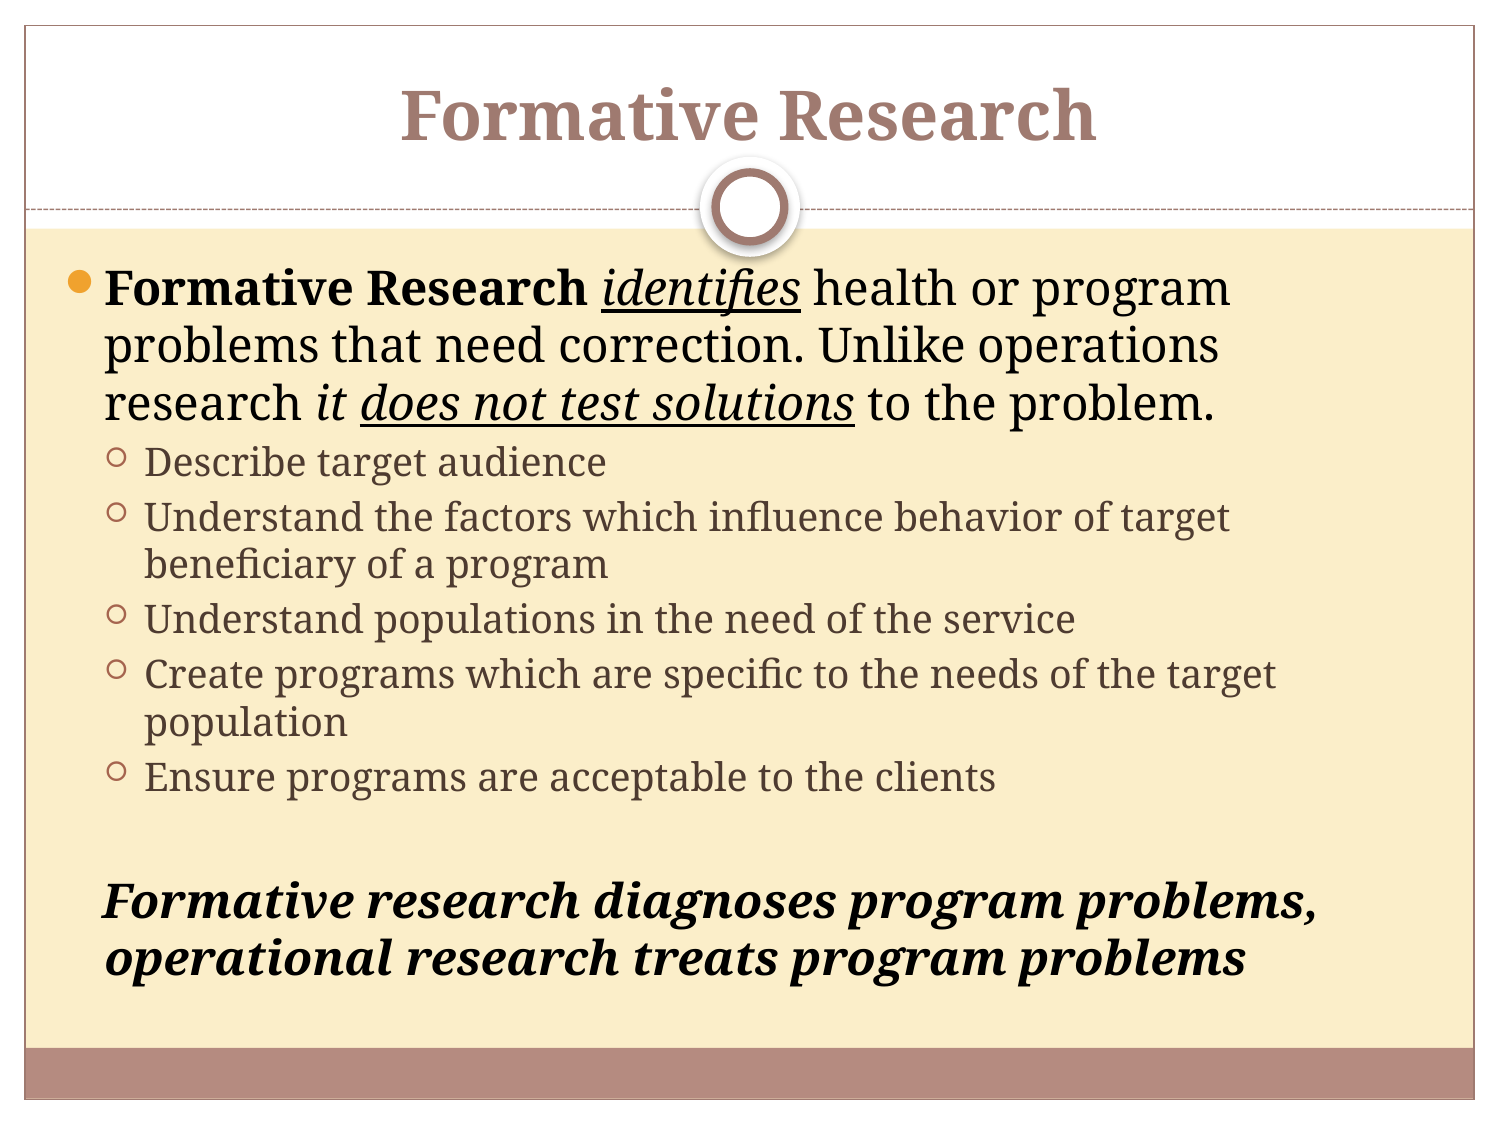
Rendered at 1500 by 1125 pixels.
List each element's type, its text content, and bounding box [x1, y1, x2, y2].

list Formative Research identifies health or program problems that need correction. Unlike operations research it does not test solutions to the problem. Describe target audience Understand the factors which influence behavior of target beneficiary of a program Understand populations in the need of the service Create programs which are specific to the needs of the target population Ensure programs are acceptable to the clients Formative research diagnoses program problems, operational research treats program problems [49, 250, 1445, 1001]
title Formative Research [49, 37, 1450, 163]
